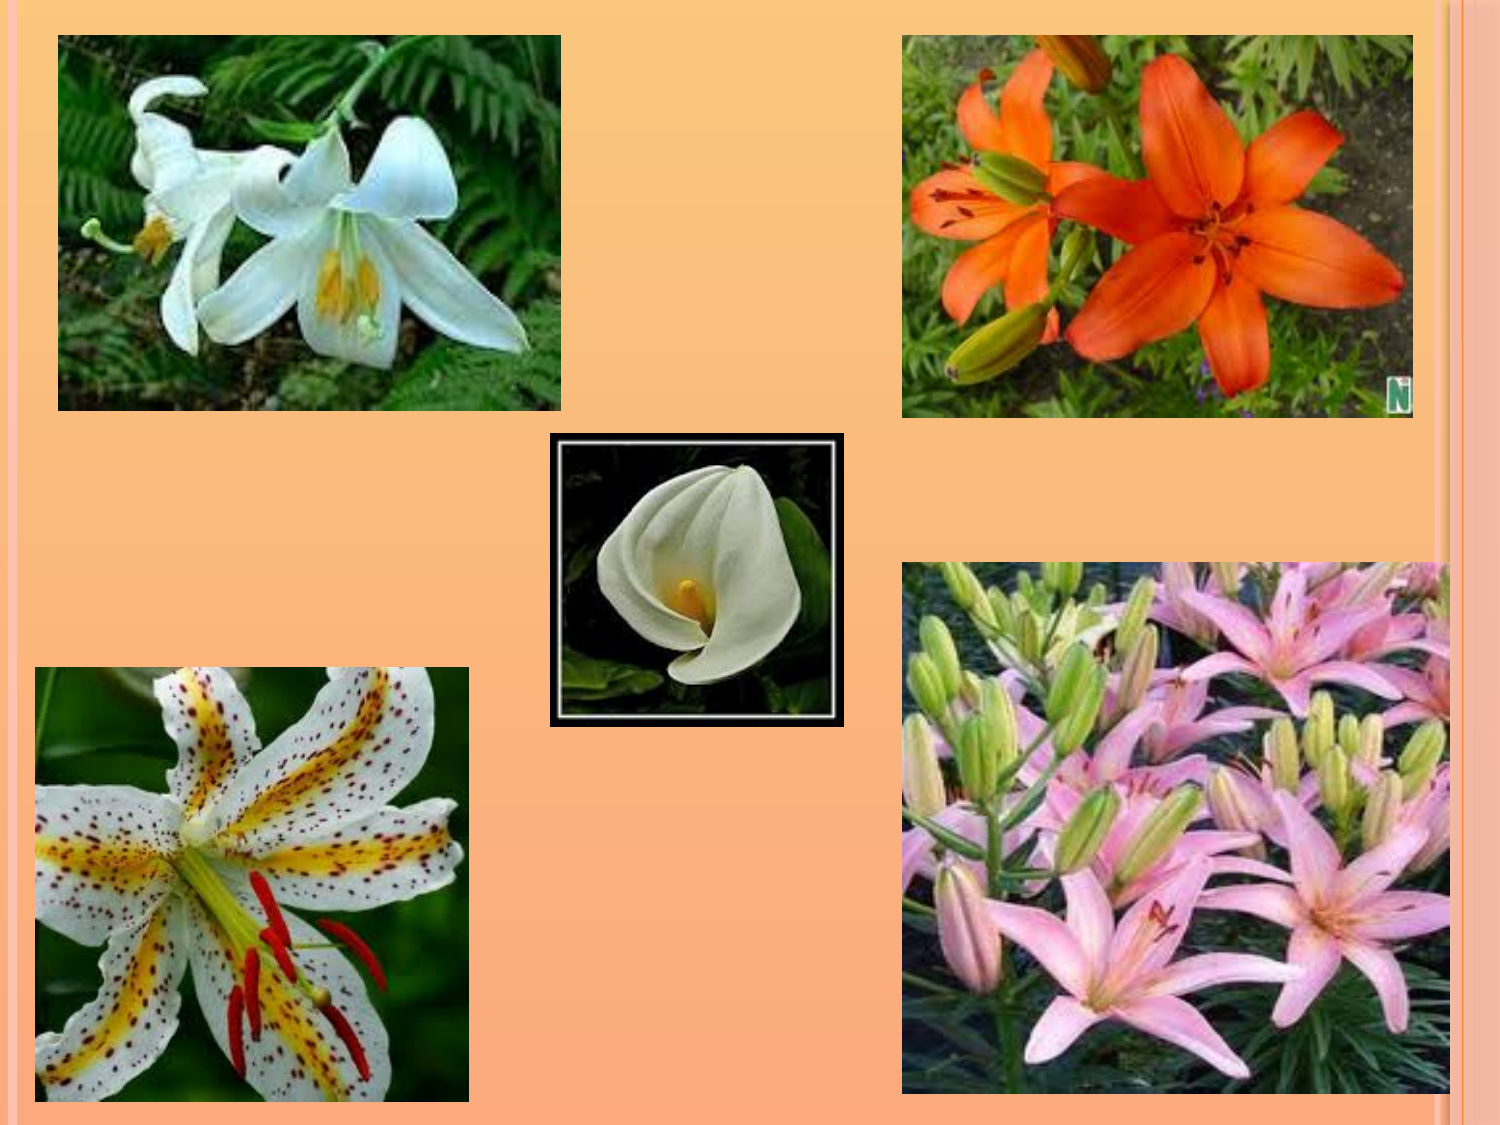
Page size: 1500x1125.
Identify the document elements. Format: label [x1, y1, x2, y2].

picture [901, 561, 1451, 1095]
picture [58, 34, 561, 411]
picture [550, 433, 845, 728]
text_box [10, 0, 287, 108]
picture [34, 667, 470, 1102]
picture [901, 34, 1414, 418]
